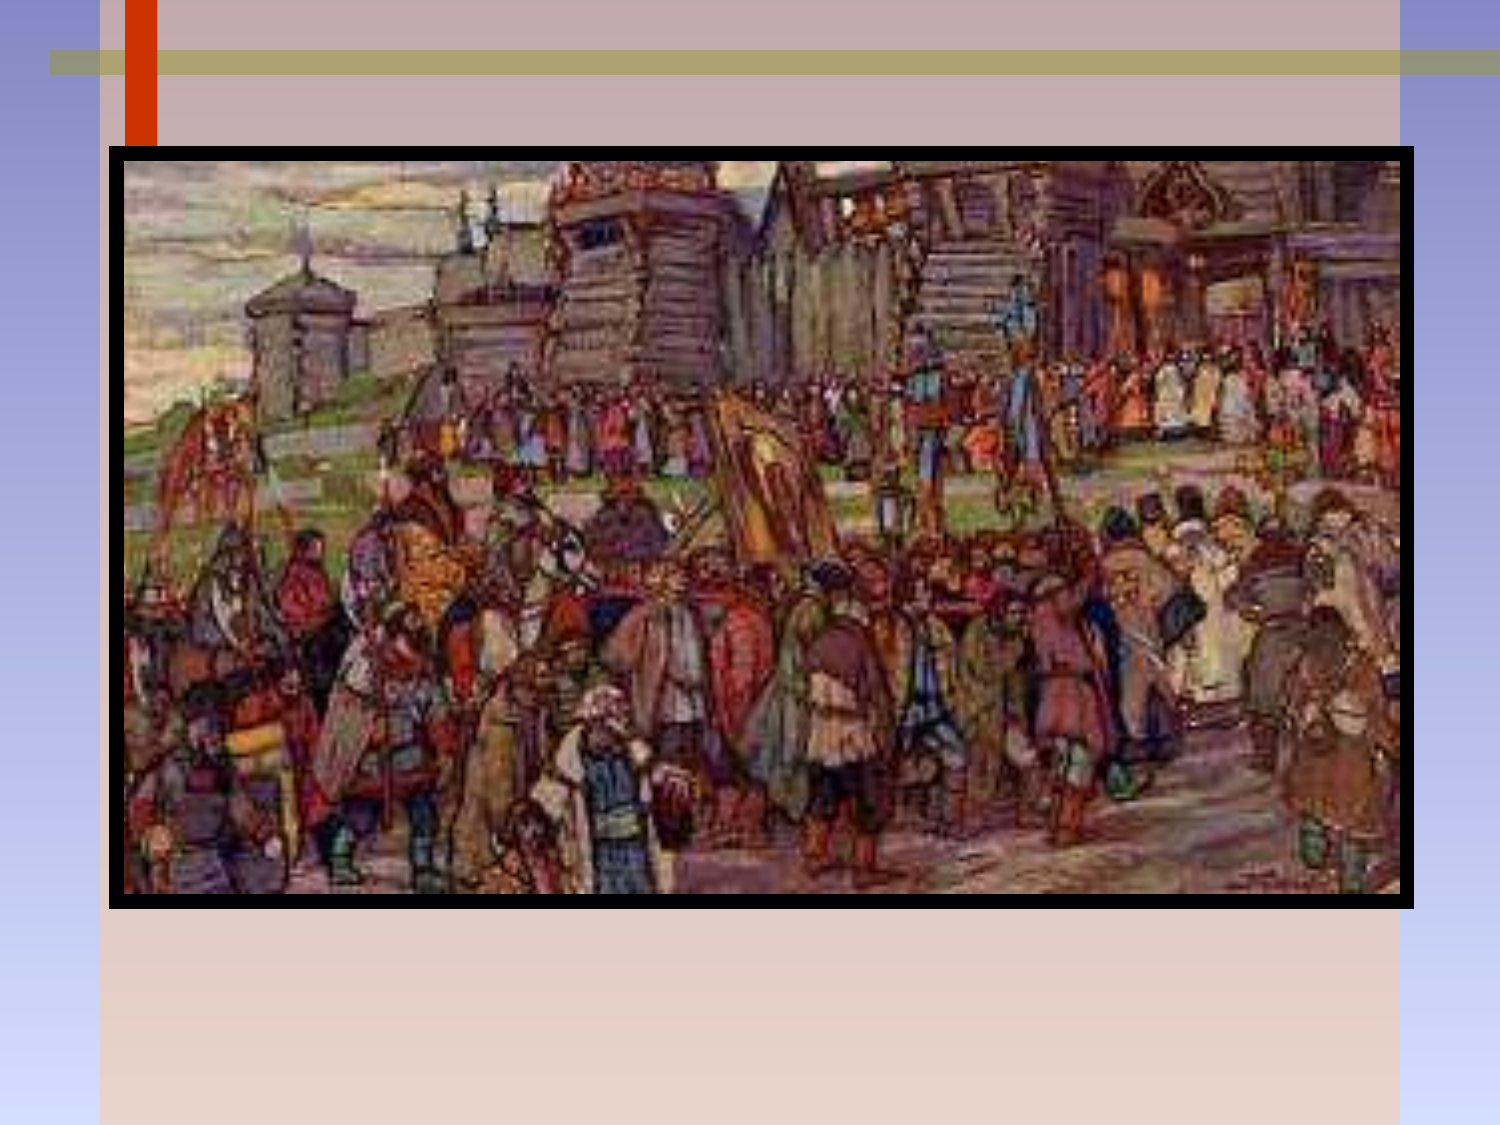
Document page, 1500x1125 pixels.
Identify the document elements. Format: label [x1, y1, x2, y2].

picture [123, 160, 1400, 895]
